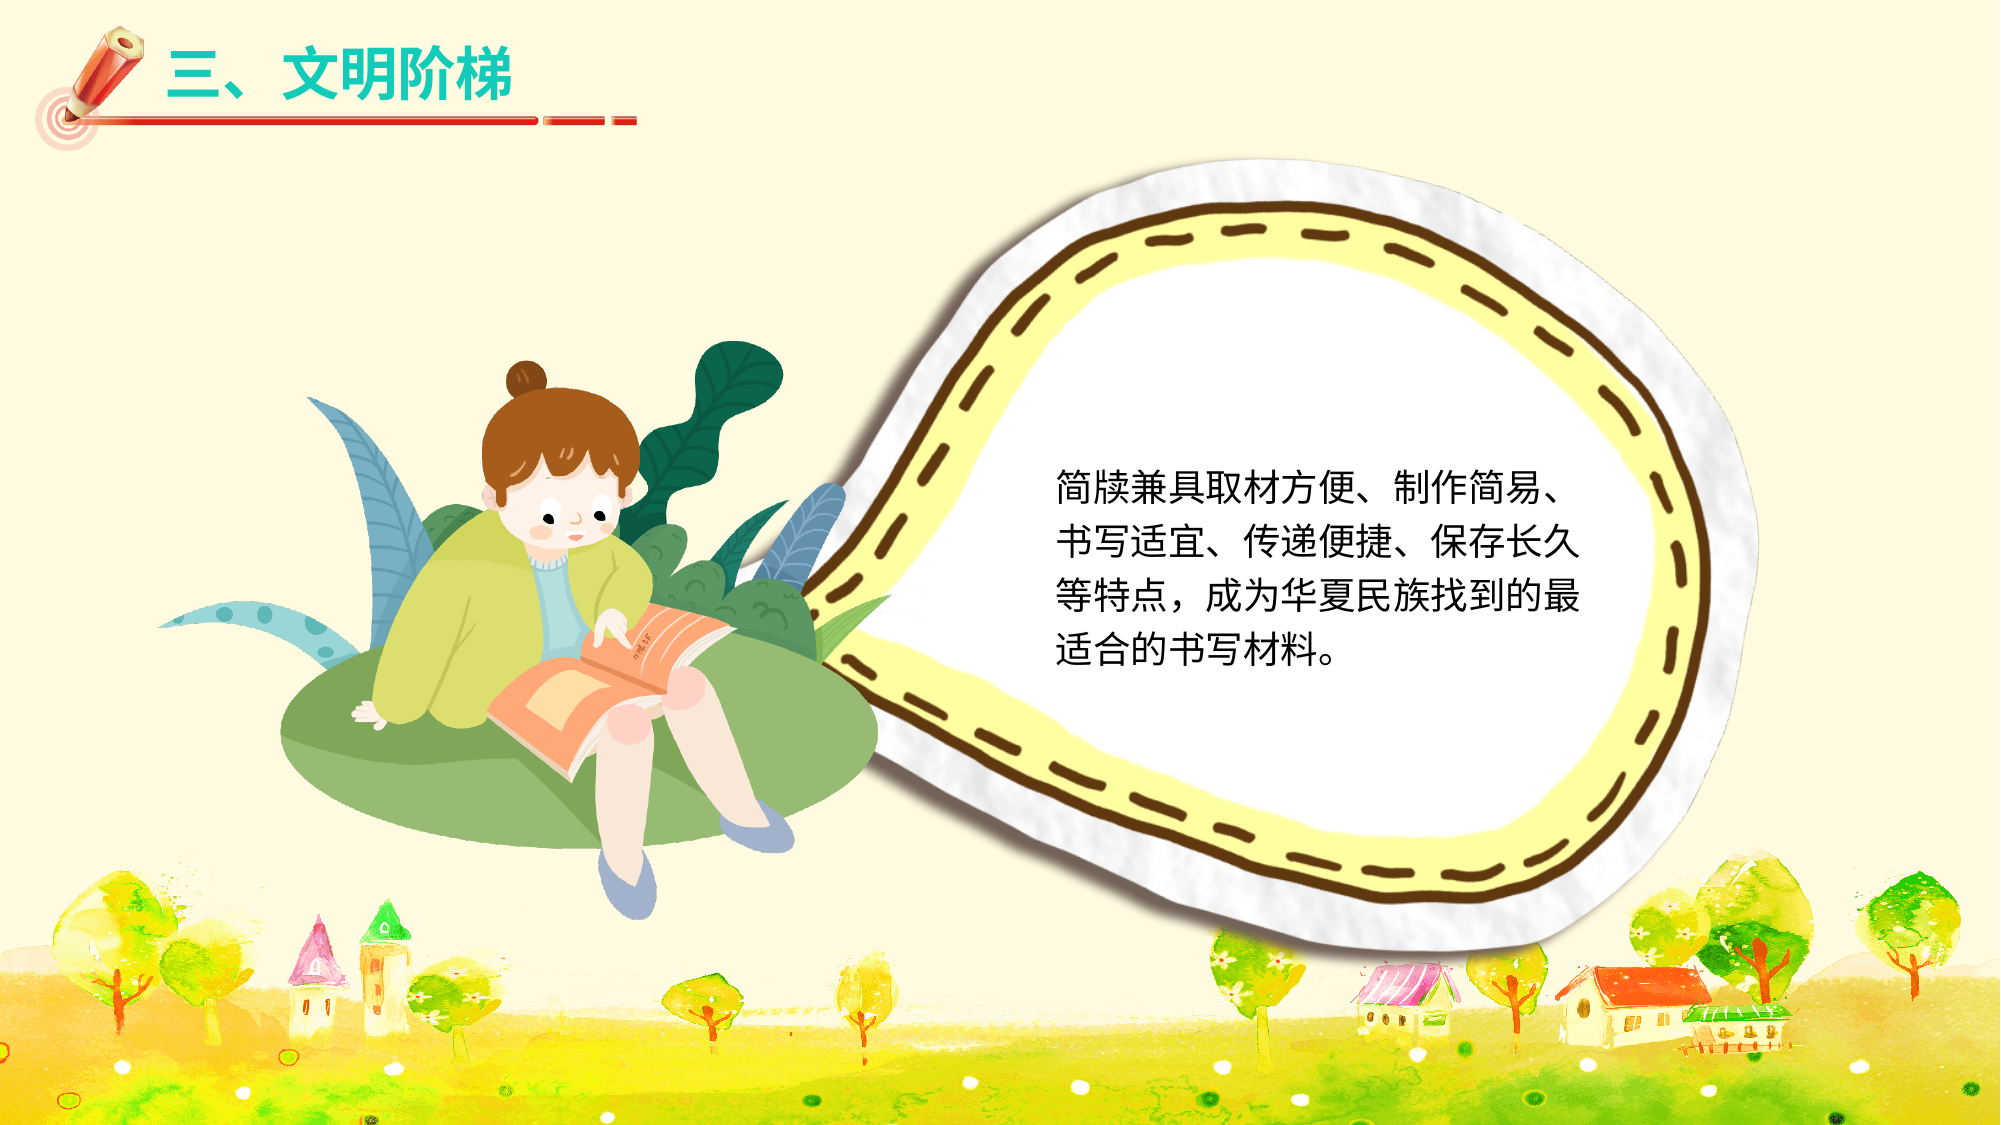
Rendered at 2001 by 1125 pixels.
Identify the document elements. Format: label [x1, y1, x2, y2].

text_box [35, 15, 688, 151]
picture [0, 0, 2000, 1125]
